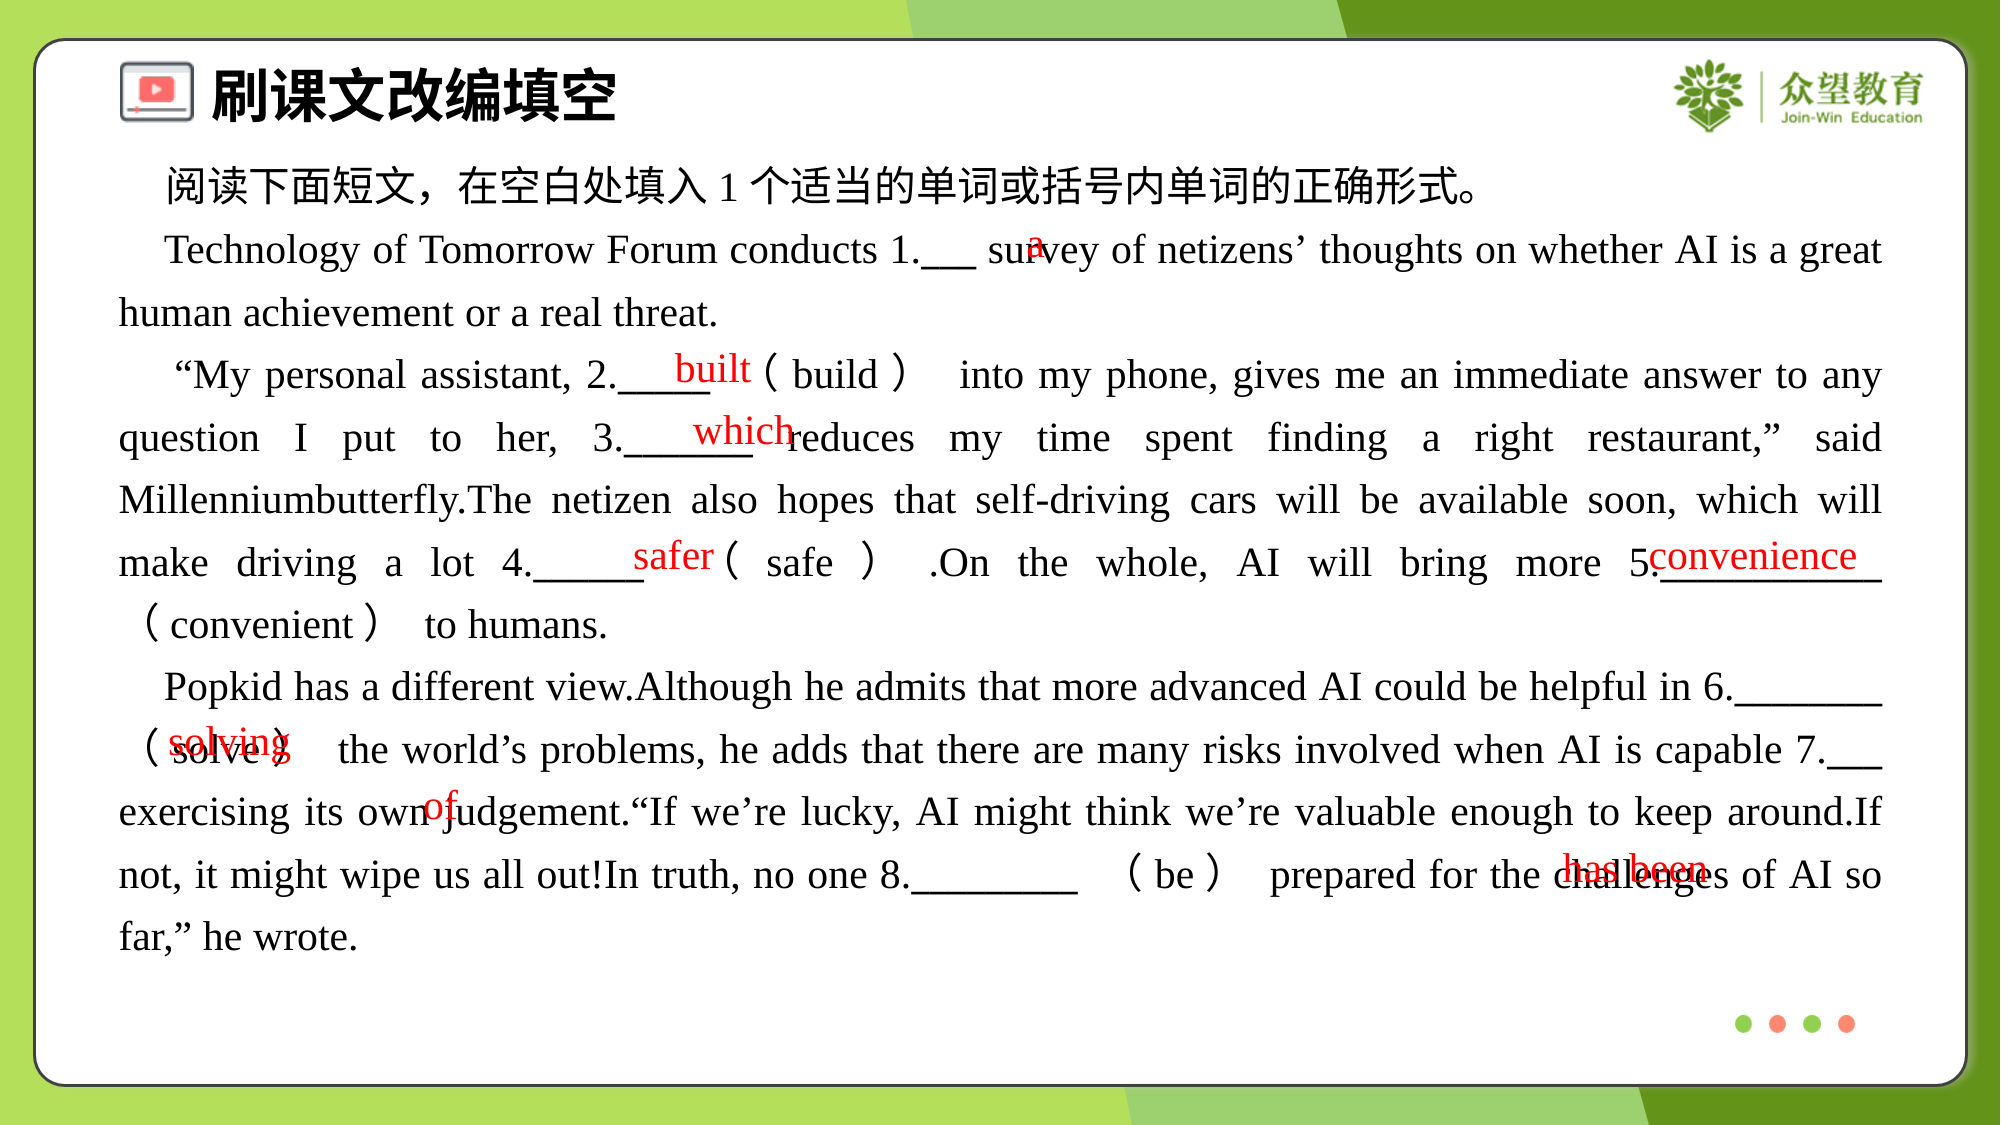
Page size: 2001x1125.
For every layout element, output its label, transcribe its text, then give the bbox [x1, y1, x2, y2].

text_box solving [163, 701, 296, 759]
text_box a [1021, 203, 1050, 261]
picture [0, 0, 2000, 1125]
text_box safer [628, 515, 719, 574]
text_box has been [1553, 828, 1718, 886]
text_box built [670, 328, 756, 386]
text_box convenience [1644, 515, 1862, 574]
text_box which [688, 390, 800, 449]
text_box 阅读下面短文，在空白处填入1个适当的单词或括号内单词的正确形式。 Technology of Tomorrow Forum conducts 1.___ survey of netizens’ thoughts on whether AI is a great human achievement or a real threat. “My personal assistant, 2._____ （build） into my phone, gives me an immediate answer to any question I put to her, 3._______ reduces my time spent finding a right restaurant,” said Millenniumbutterfly.The netizen also hopes that self-driving cars will be available soon, which will make driving a lot 4.______ （safe）.On the whole, AI will bring more 5.____________ （convenient） to humans. Popkid has a different view.Although he admits that more advanced AI could be helpful in 6.________ （solve） the world’s problems, he adds that there are many risks involved when AI is capable 7.___ exercising its own judgement.“If we’re lucky, AI might think we’re valuable enough to keep around.If not, it might wipe us all out!In truth, no one 8._________ （be） prepared for the challenges of AI so far,” he wrote. [118, 146, 1883, 960]
text_box of [418, 765, 463, 824]
